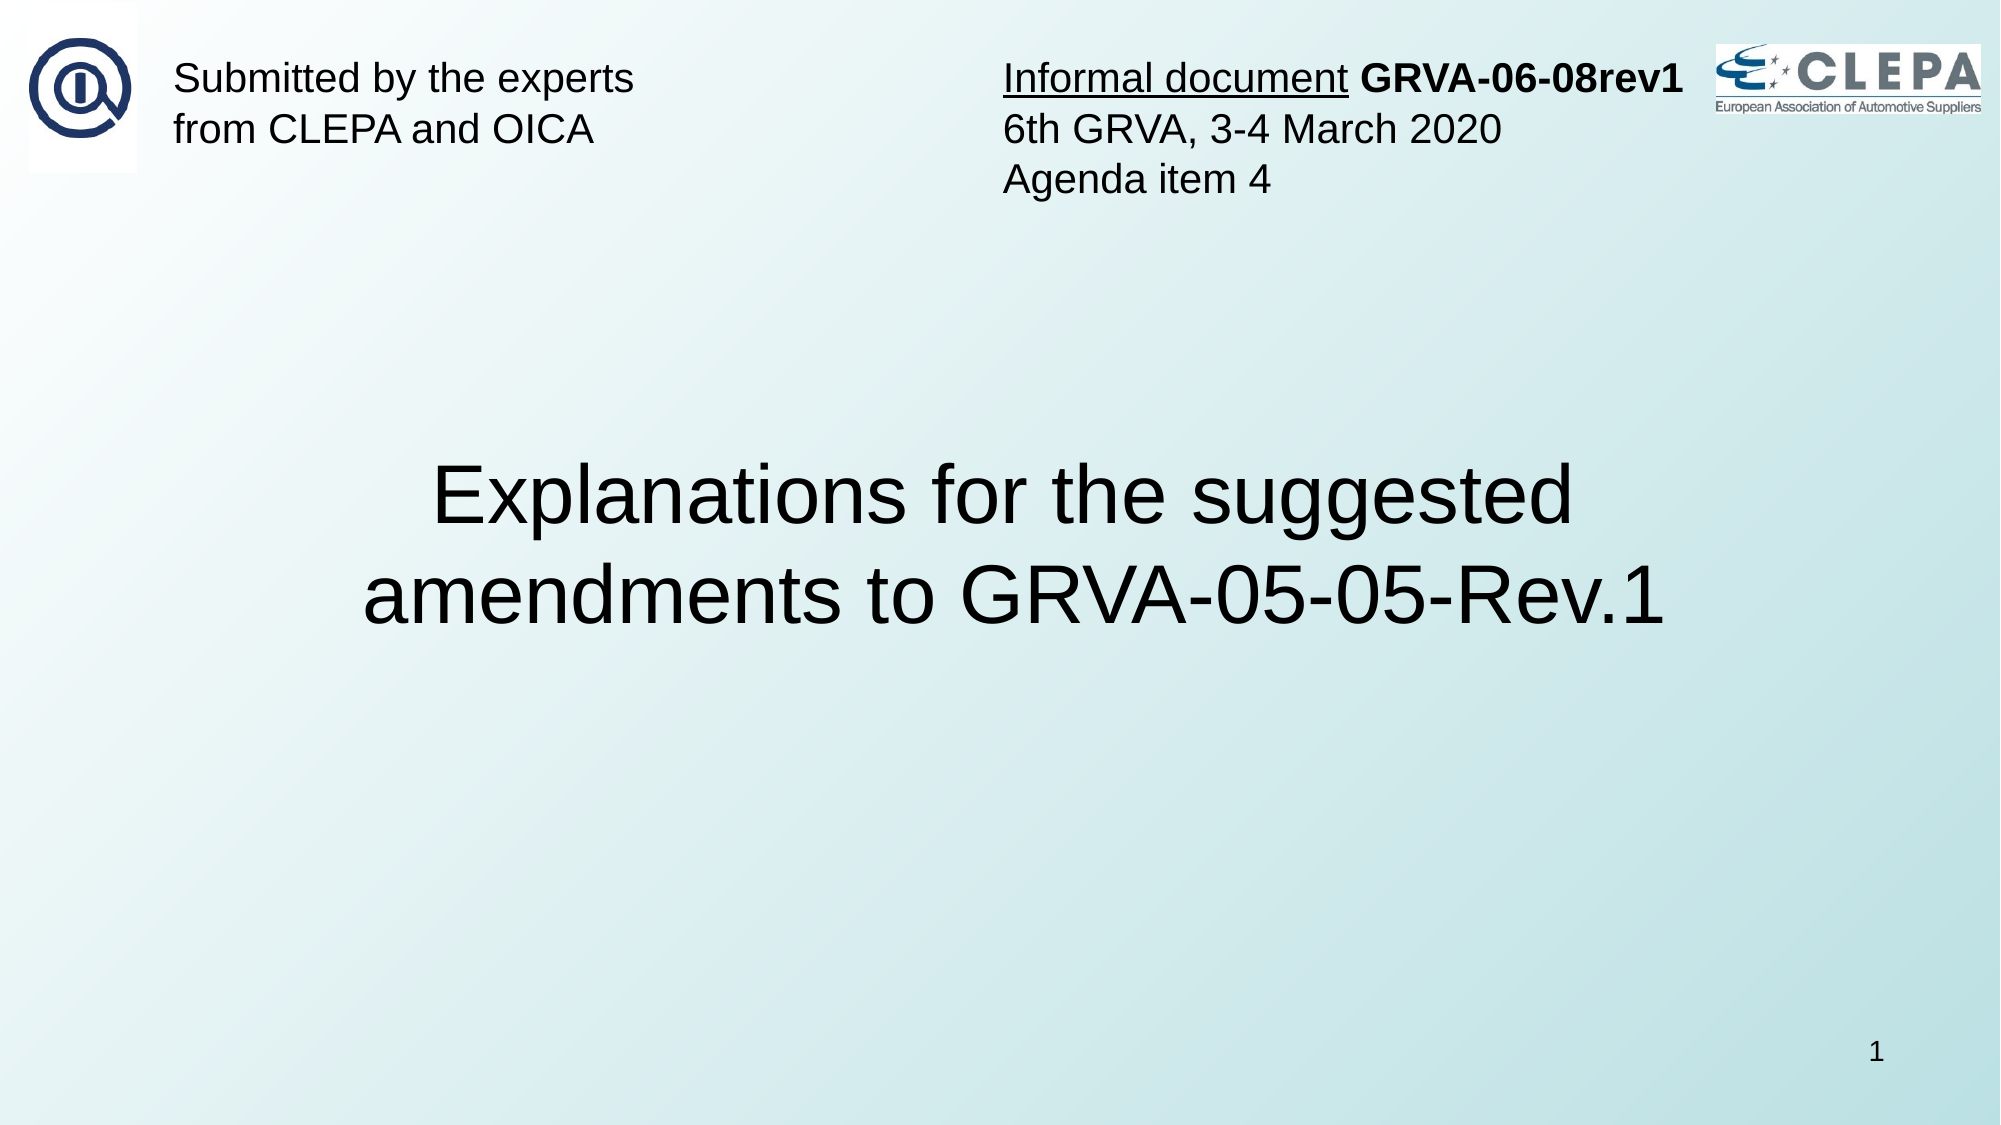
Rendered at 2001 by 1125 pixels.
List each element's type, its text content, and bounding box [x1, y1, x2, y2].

slide_number 1 [1433, 1024, 1901, 1103]
text_box [1058, 45, 1841, 233]
picture [29, 3, 137, 173]
text_box Informal document GRVA-06-08rev1 6th GRVA, 3-4 March 2020 Agenda item 4 [988, 43, 1770, 232]
picture [1770, 44, 1981, 114]
title Submitted by the experts from CLEPA and OICA [158, 43, 941, 232]
text_box Explanations for the suggested amendments to GRVA-05-05-Rev.1 [347, 432, 1683, 648]
